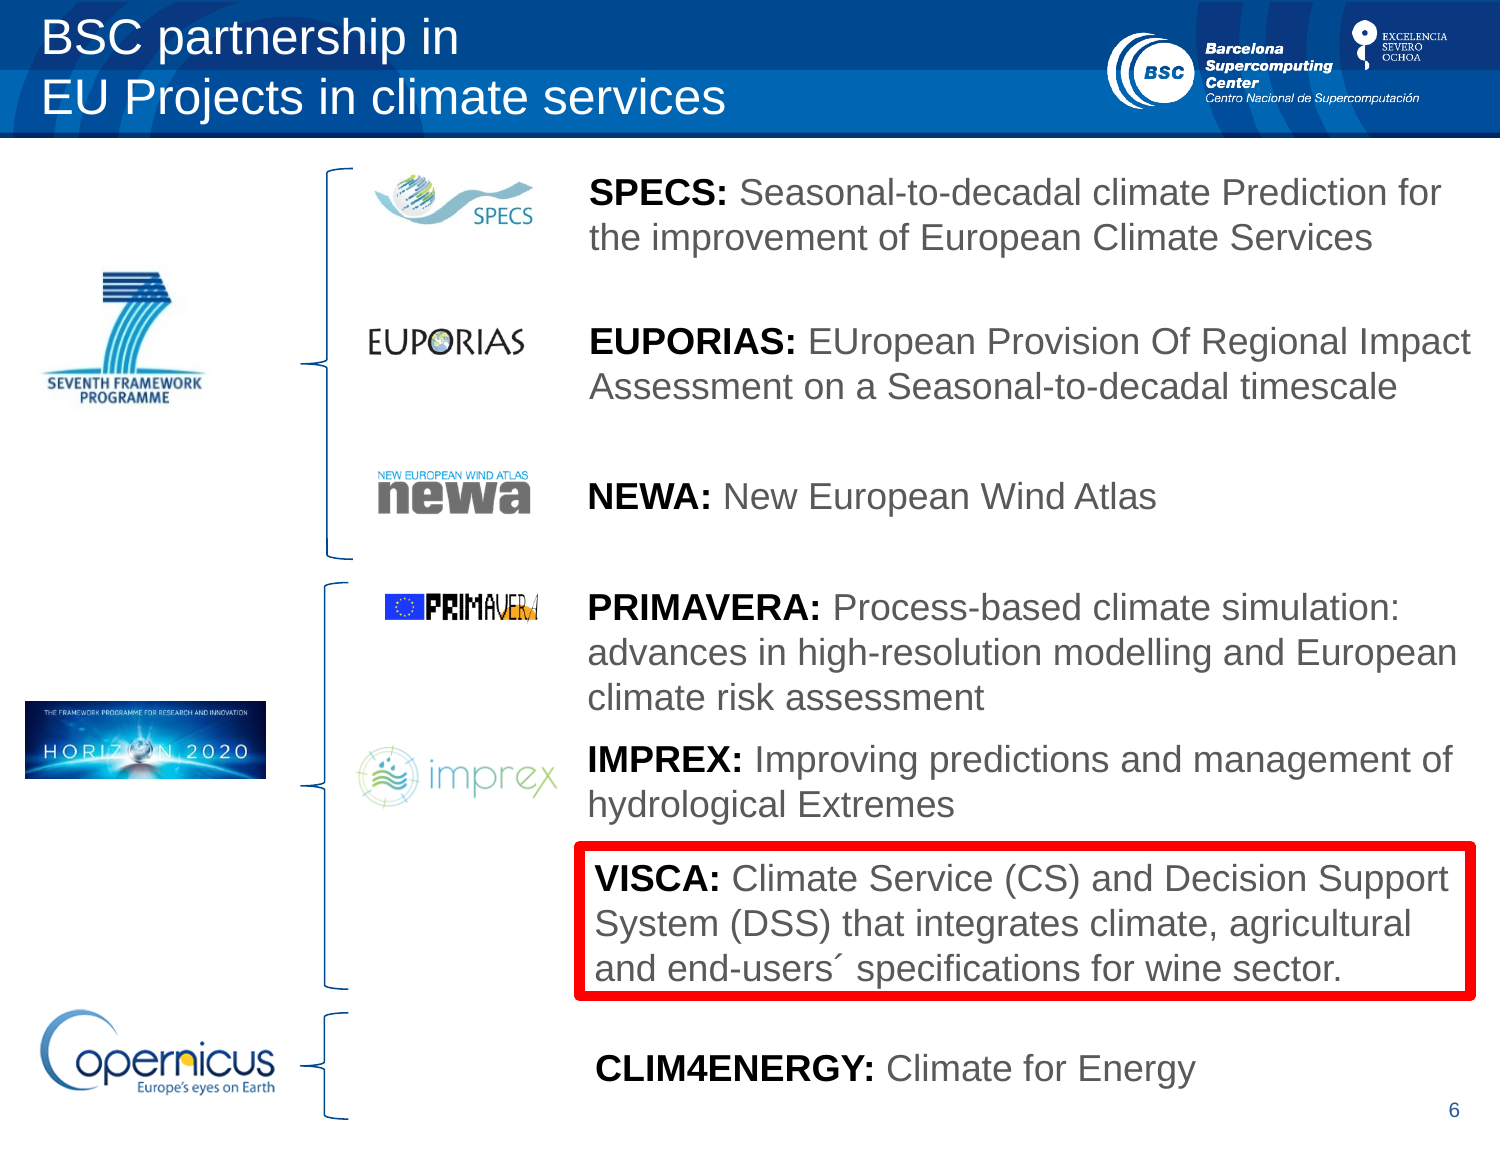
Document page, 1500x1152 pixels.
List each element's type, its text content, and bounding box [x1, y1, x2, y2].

text_box [300, 167, 353, 561]
picture [25, 701, 266, 780]
picture [352, 322, 538, 359]
picture [34, 265, 214, 411]
picture [371, 168, 538, 229]
picture [385, 592, 538, 624]
text_box PRIMAVERA: Process-based climate simulation: advances in high-resolution modelling and European climate risk assessment [572, 575, 1490, 726]
text_box [300, 581, 349, 990]
text_box NEWA: New European Wind Atlas [572, 464, 1490, 525]
text_box [299, 1012, 349, 1120]
text_box SPECS: Seasonal-to-decadal climate Prediction for the improvement of European Climate Services [572, 126, 1490, 300]
picture [30, 1000, 288, 1109]
picture [0, 0, 1500, 138]
text_box IMPREX: Improving predictions and management of hydrological Extremes [572, 727, 1490, 833]
picture [377, 464, 538, 523]
text_box EUPORIAS: EUropean Provision Of Regional Impact Assessment on a Seasonal-to-decadal timescale [572, 300, 1490, 449]
title BSC partnership in EU Projects in climate services [25, 0, 1081, 112]
text_box VISCA: Climate Service (CS) and Decision Support System (DSS) that integrates climate, agricultural and end-users´ specifications for wine sector. [579, 846, 1471, 996]
text_box CLIM4ENERGY: Climate for Energy [580, 1036, 1498, 1097]
picture [345, 743, 573, 813]
